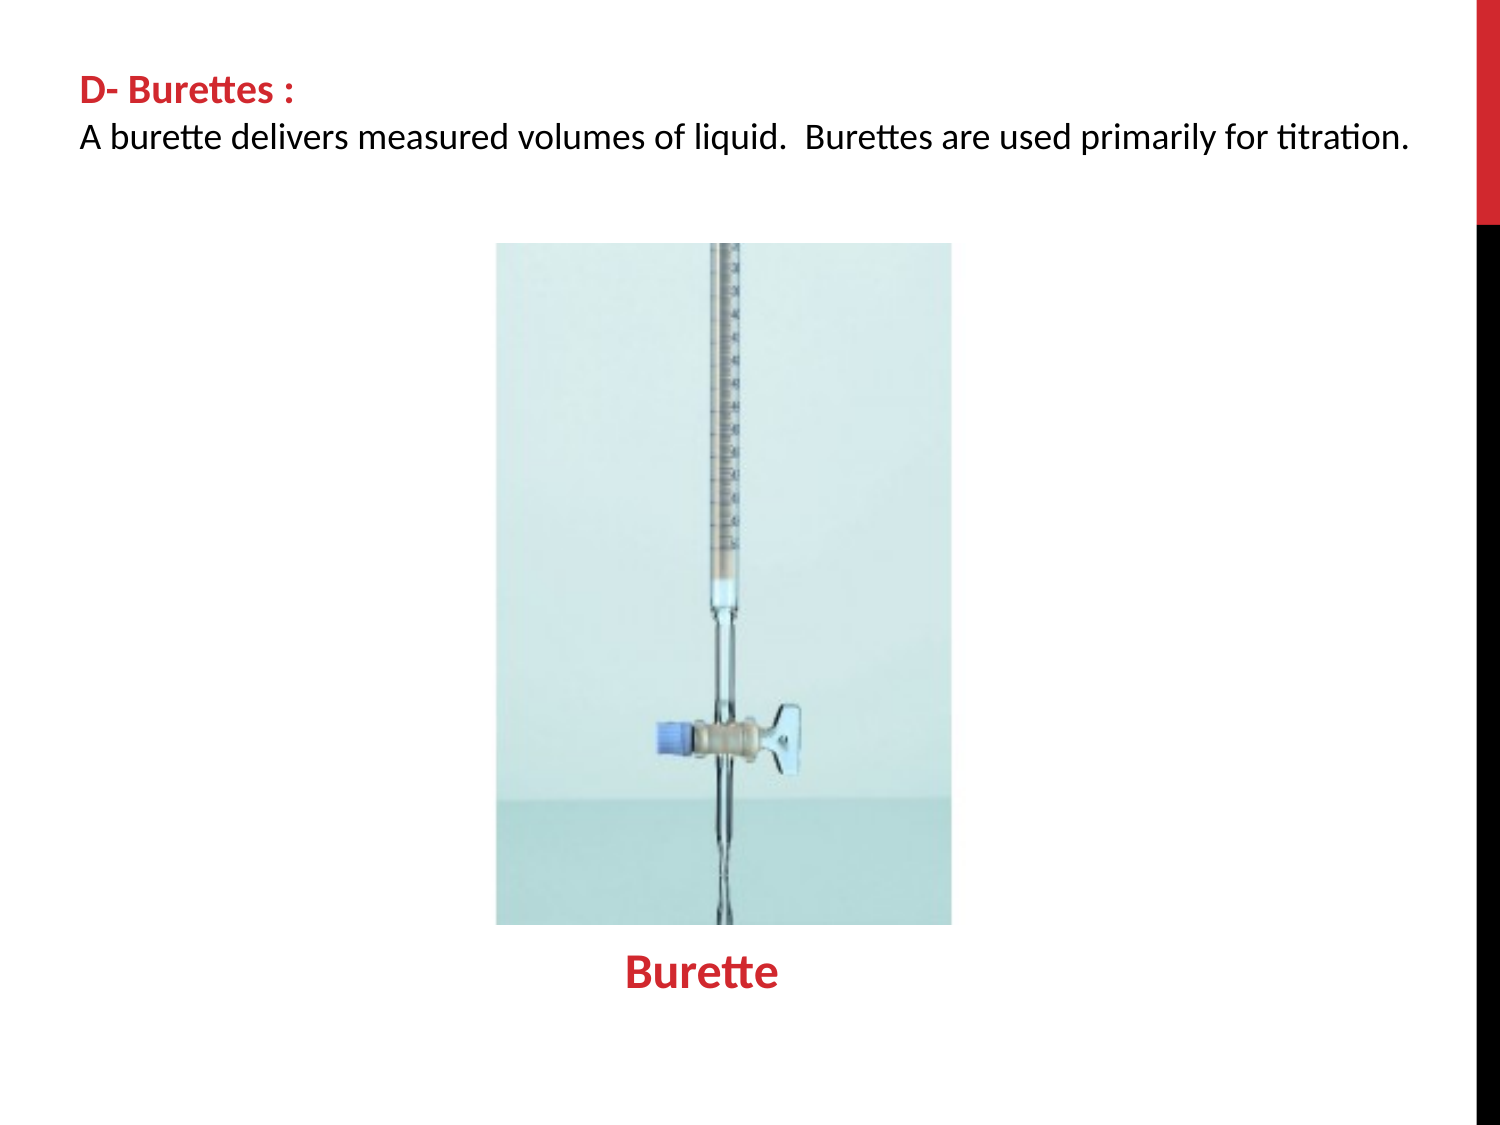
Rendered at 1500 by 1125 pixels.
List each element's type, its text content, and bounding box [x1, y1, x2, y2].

text_box Burette [610, 931, 795, 1007]
text_box D- Burettes : A burette delivers measured volumes of liquid. Burettes are used primarily for titration. [64, 54, 1459, 210]
picture [383, 242, 1066, 926]
